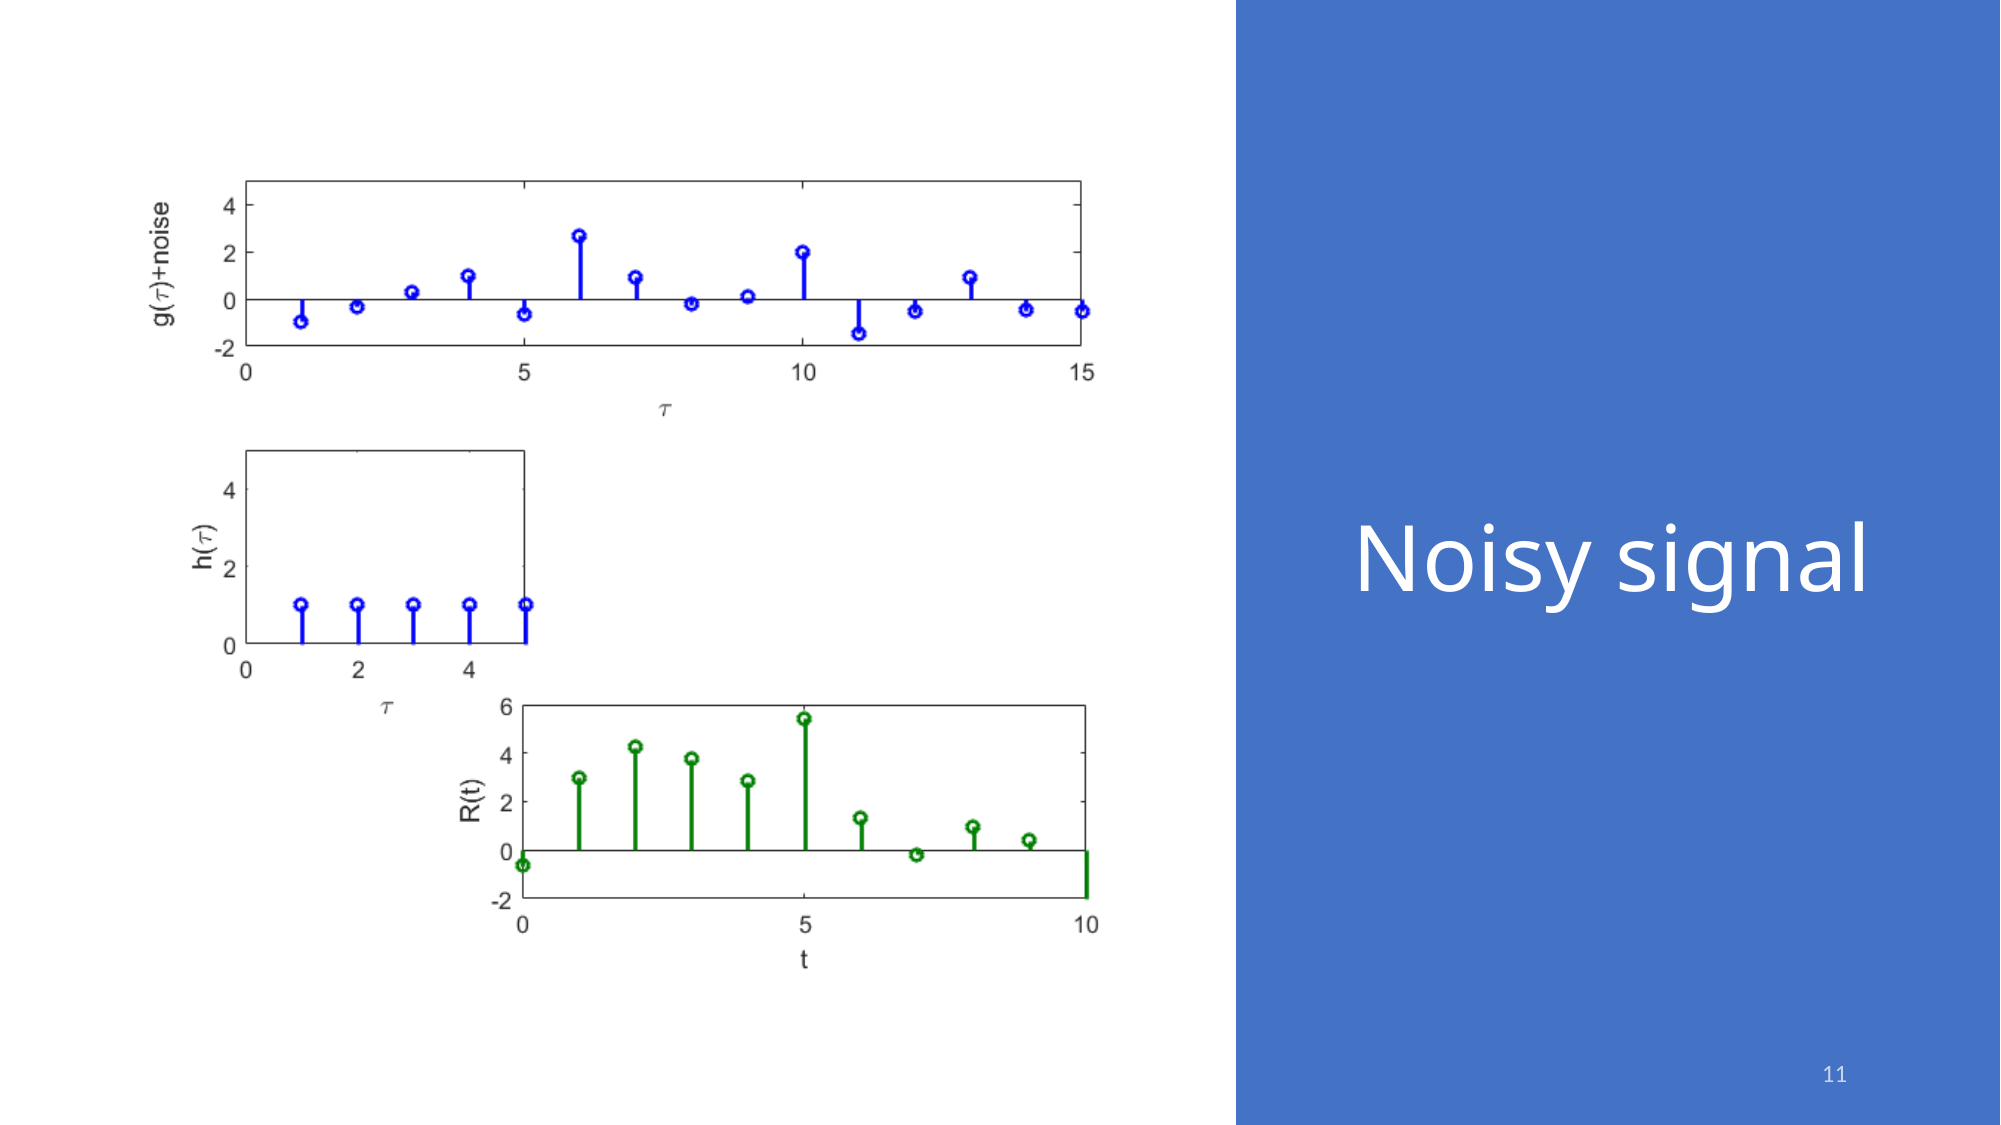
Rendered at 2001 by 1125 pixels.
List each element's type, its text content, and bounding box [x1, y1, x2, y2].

slide_number 11 [1752, 1042, 1863, 1103]
picture [105, 114, 1184, 1010]
text_box [1235, 0, 2000, 1125]
title Noisy signal [1337, 104, 1895, 1020]
